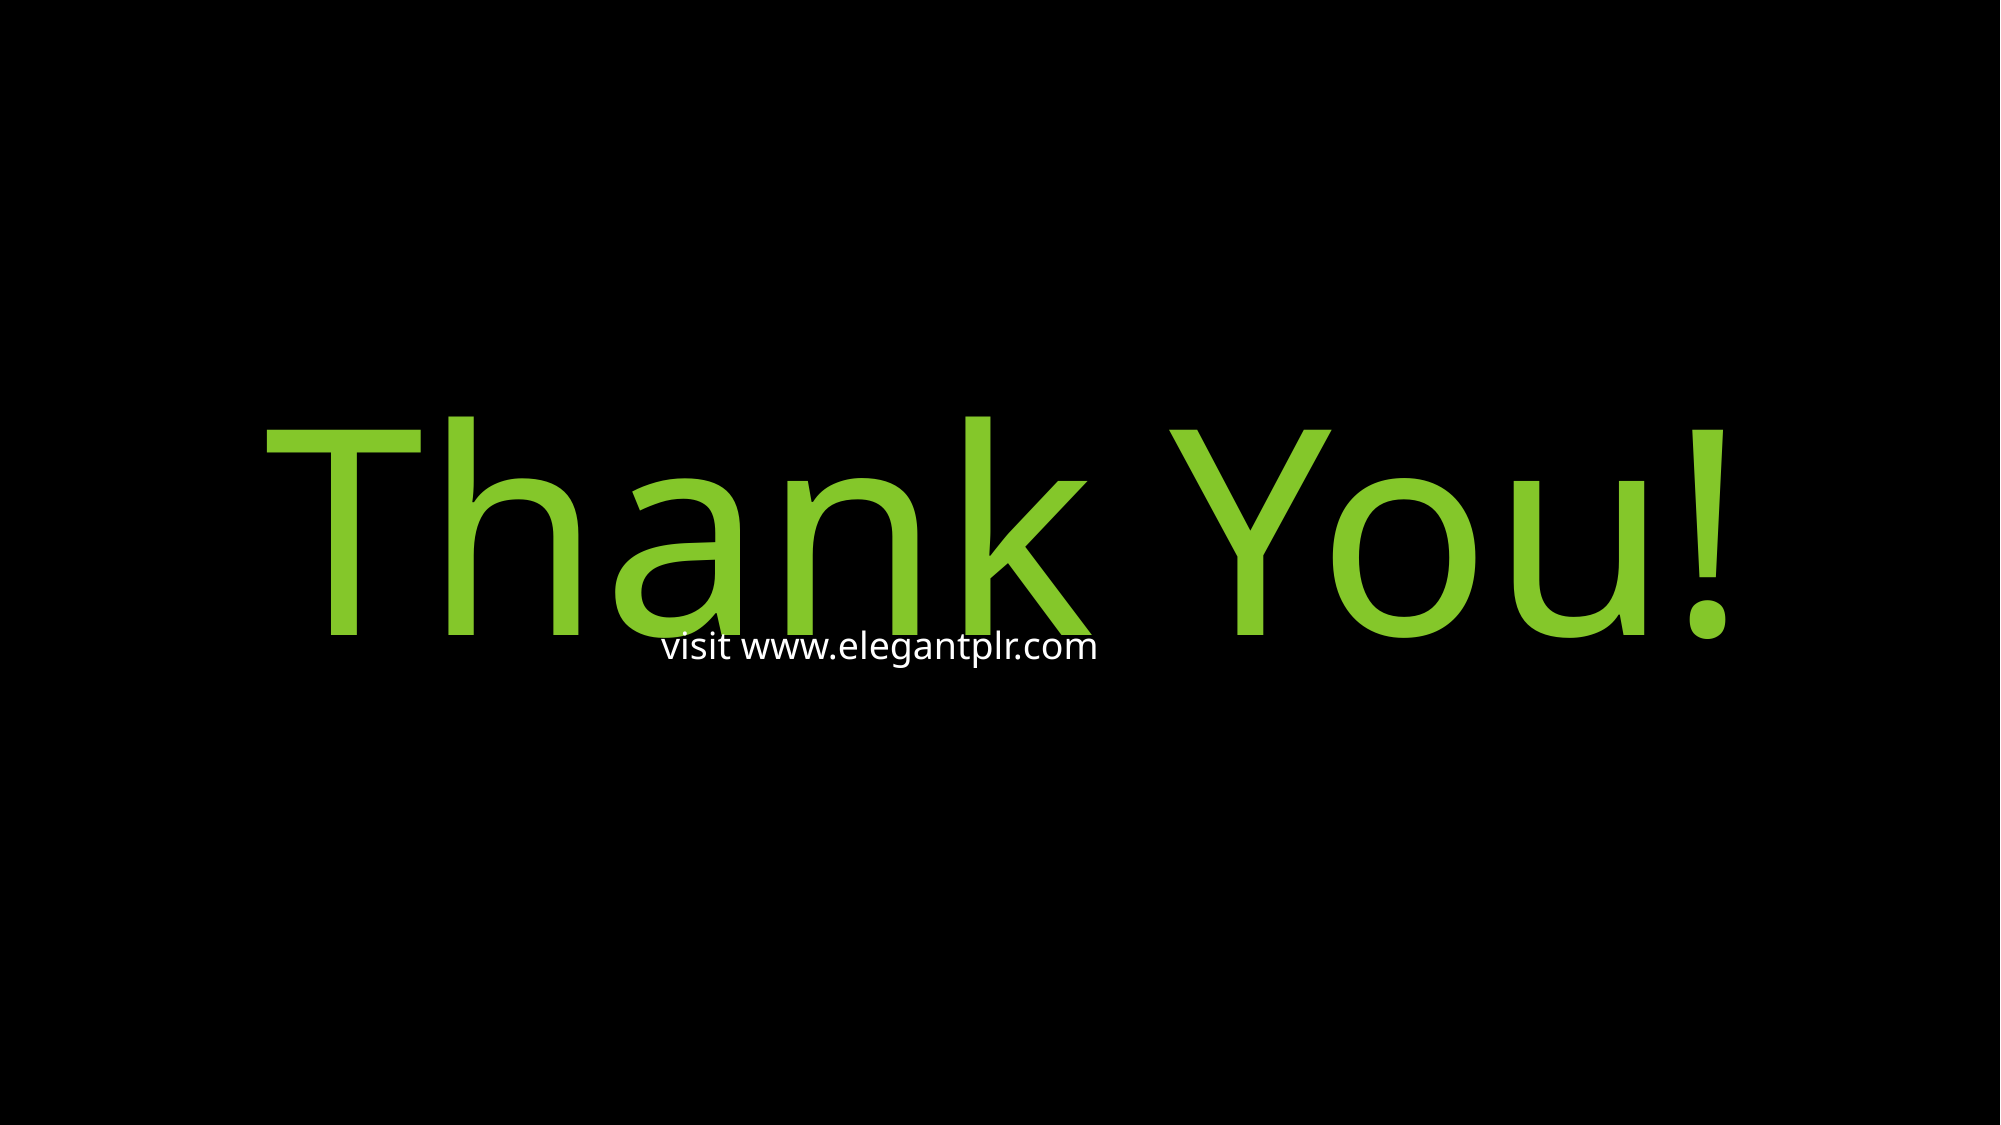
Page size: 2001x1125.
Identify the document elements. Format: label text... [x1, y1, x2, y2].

text_box Thank You! [250, 340, 1762, 701]
text_box visit www.elegantplr.com [469, 615, 1114, 675]
